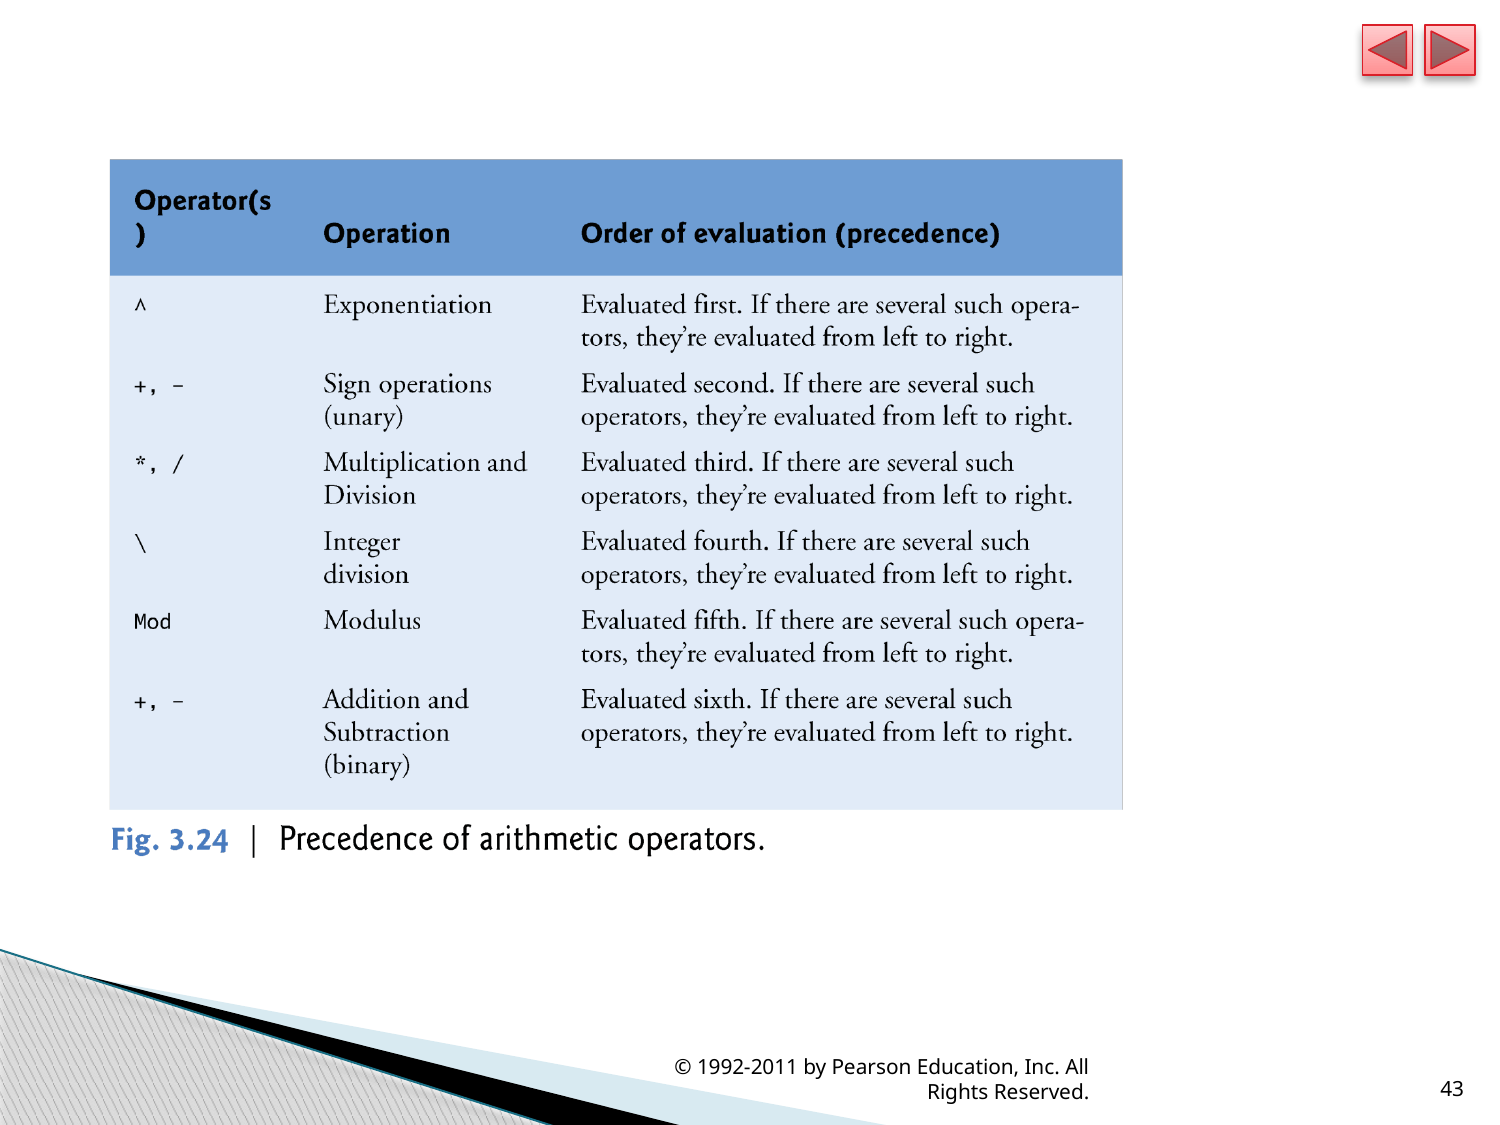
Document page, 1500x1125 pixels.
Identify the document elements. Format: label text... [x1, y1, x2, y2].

slide_number 43 [1418, 1051, 1479, 1112]
footer © 1992-2011 by Pearson Education, Inc. All Rights Reserved. [650, 1051, 1105, 1112]
picture [0, 106, 1500, 1018]
